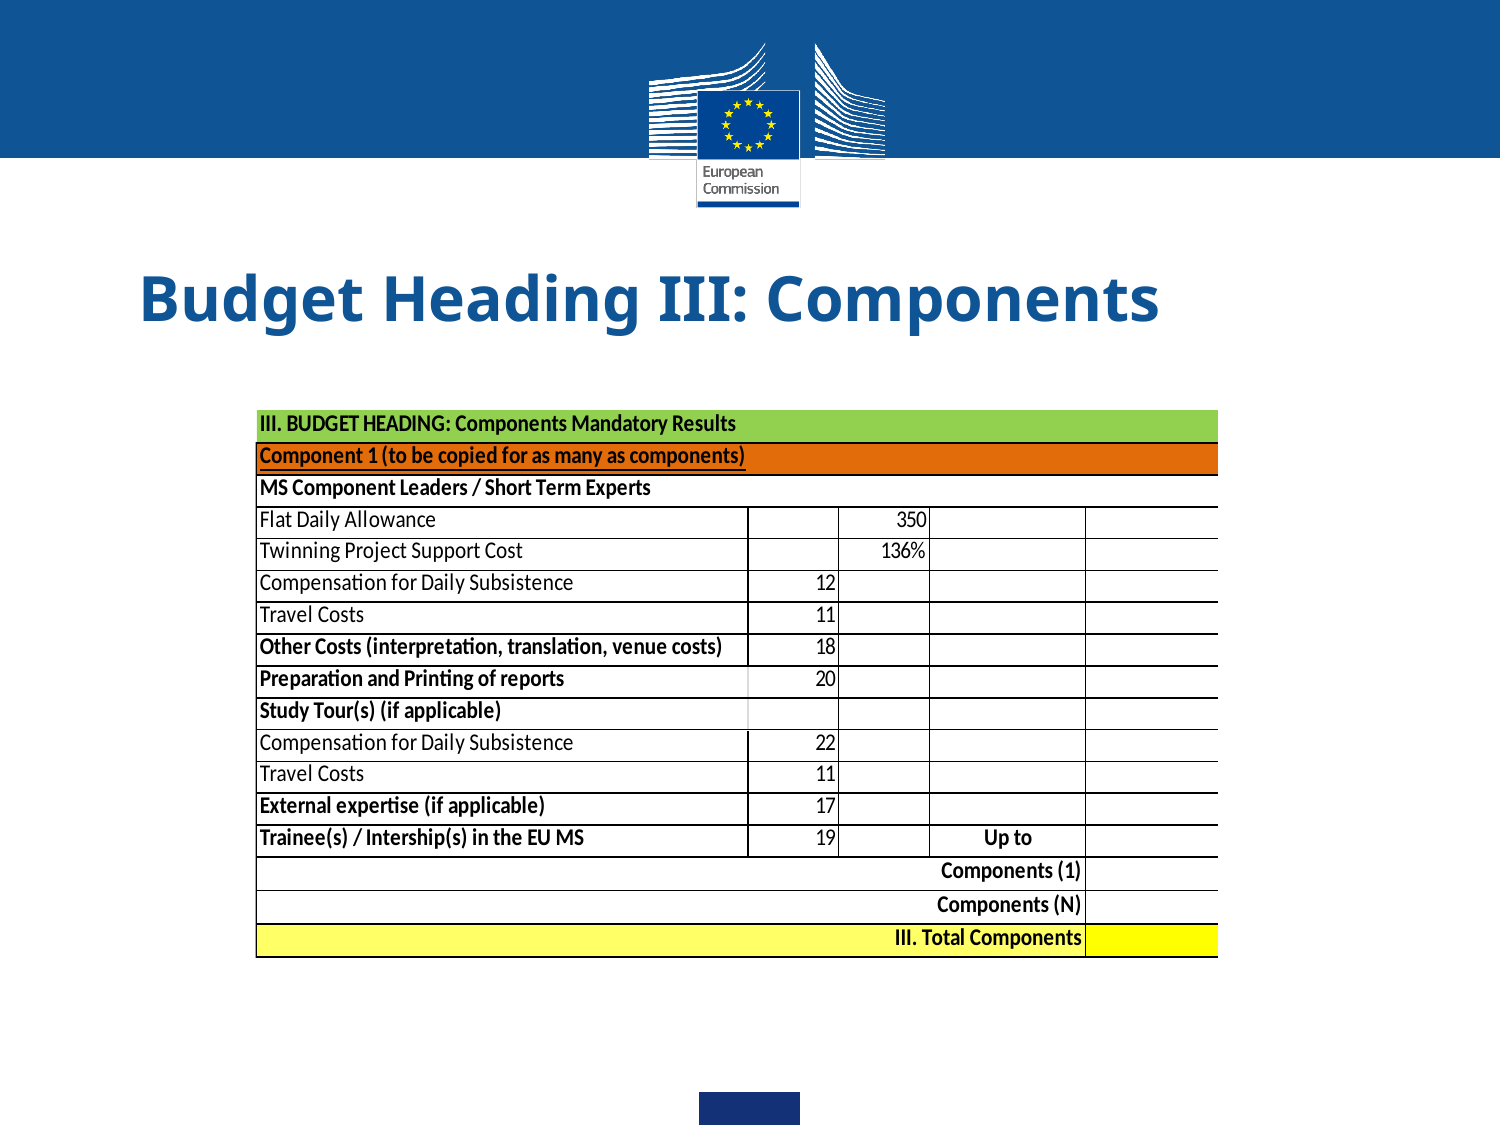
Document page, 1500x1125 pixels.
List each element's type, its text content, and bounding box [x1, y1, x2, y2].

picture [243, 408, 1236, 965]
title Budget Heading III: Components [64, 219, 1415, 374]
picture [649, 42, 885, 208]
